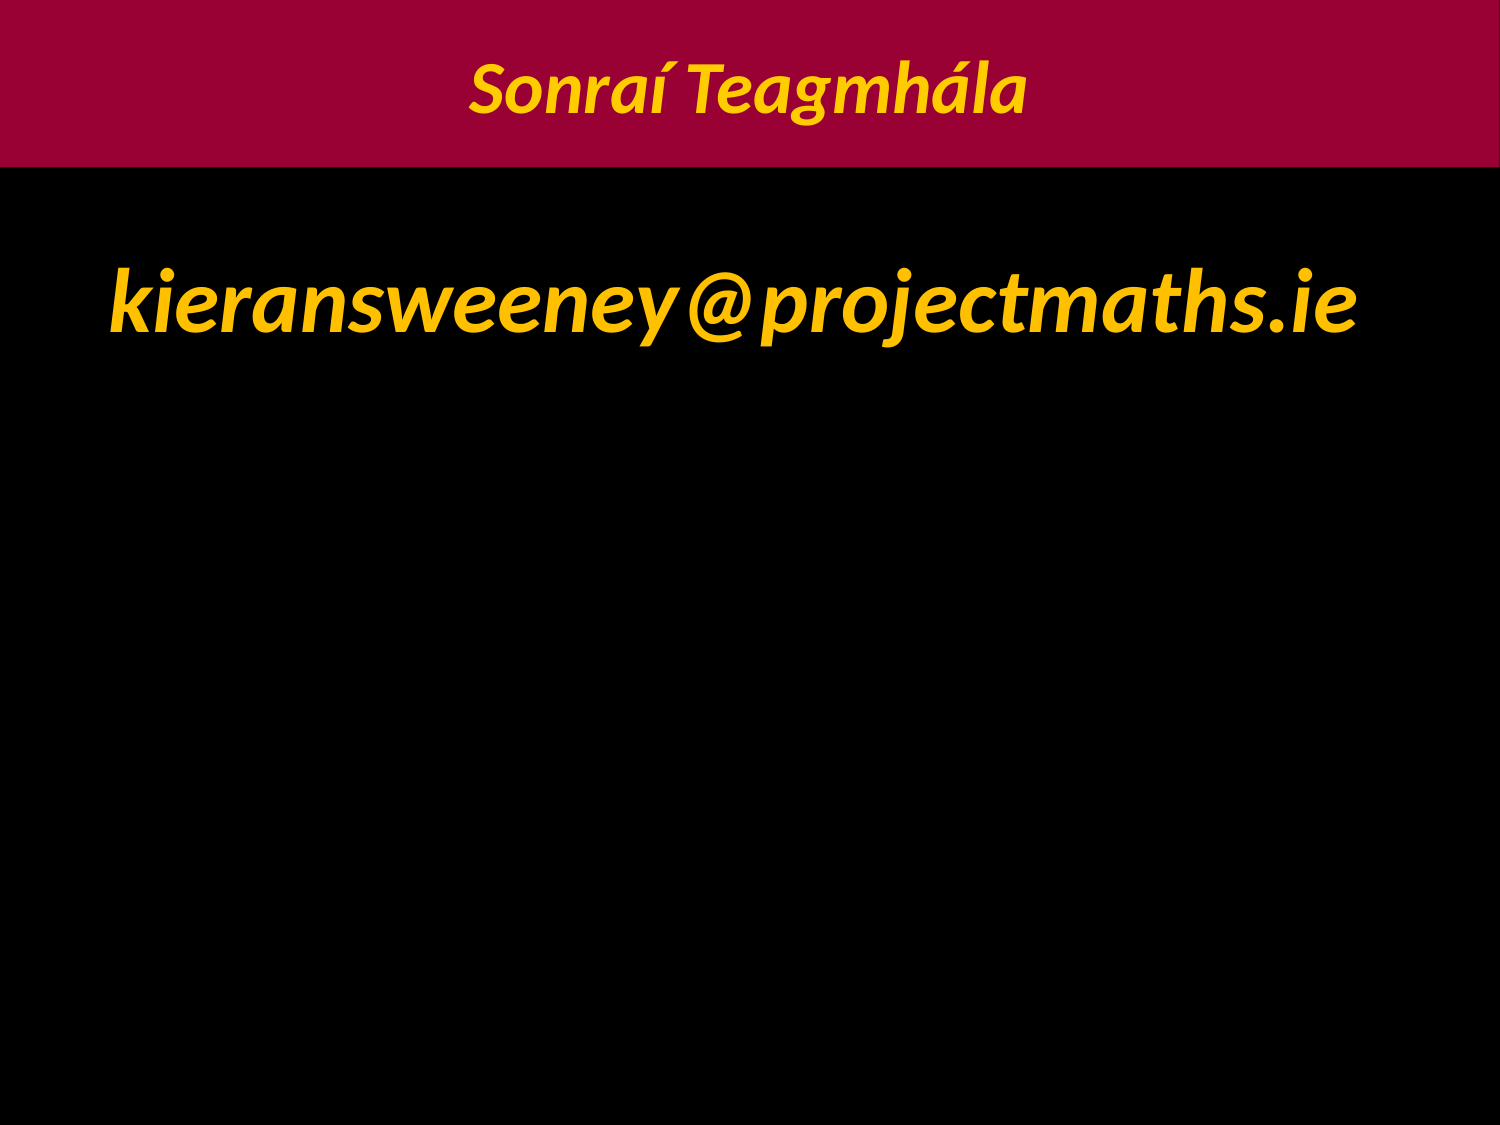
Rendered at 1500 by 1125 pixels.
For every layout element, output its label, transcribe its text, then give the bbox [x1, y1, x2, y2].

text_box Sonraí Teagmhála [0, 0, 1500, 168]
text_box kieransweeney@projectmaths.ie [80, 233, 1387, 399]
